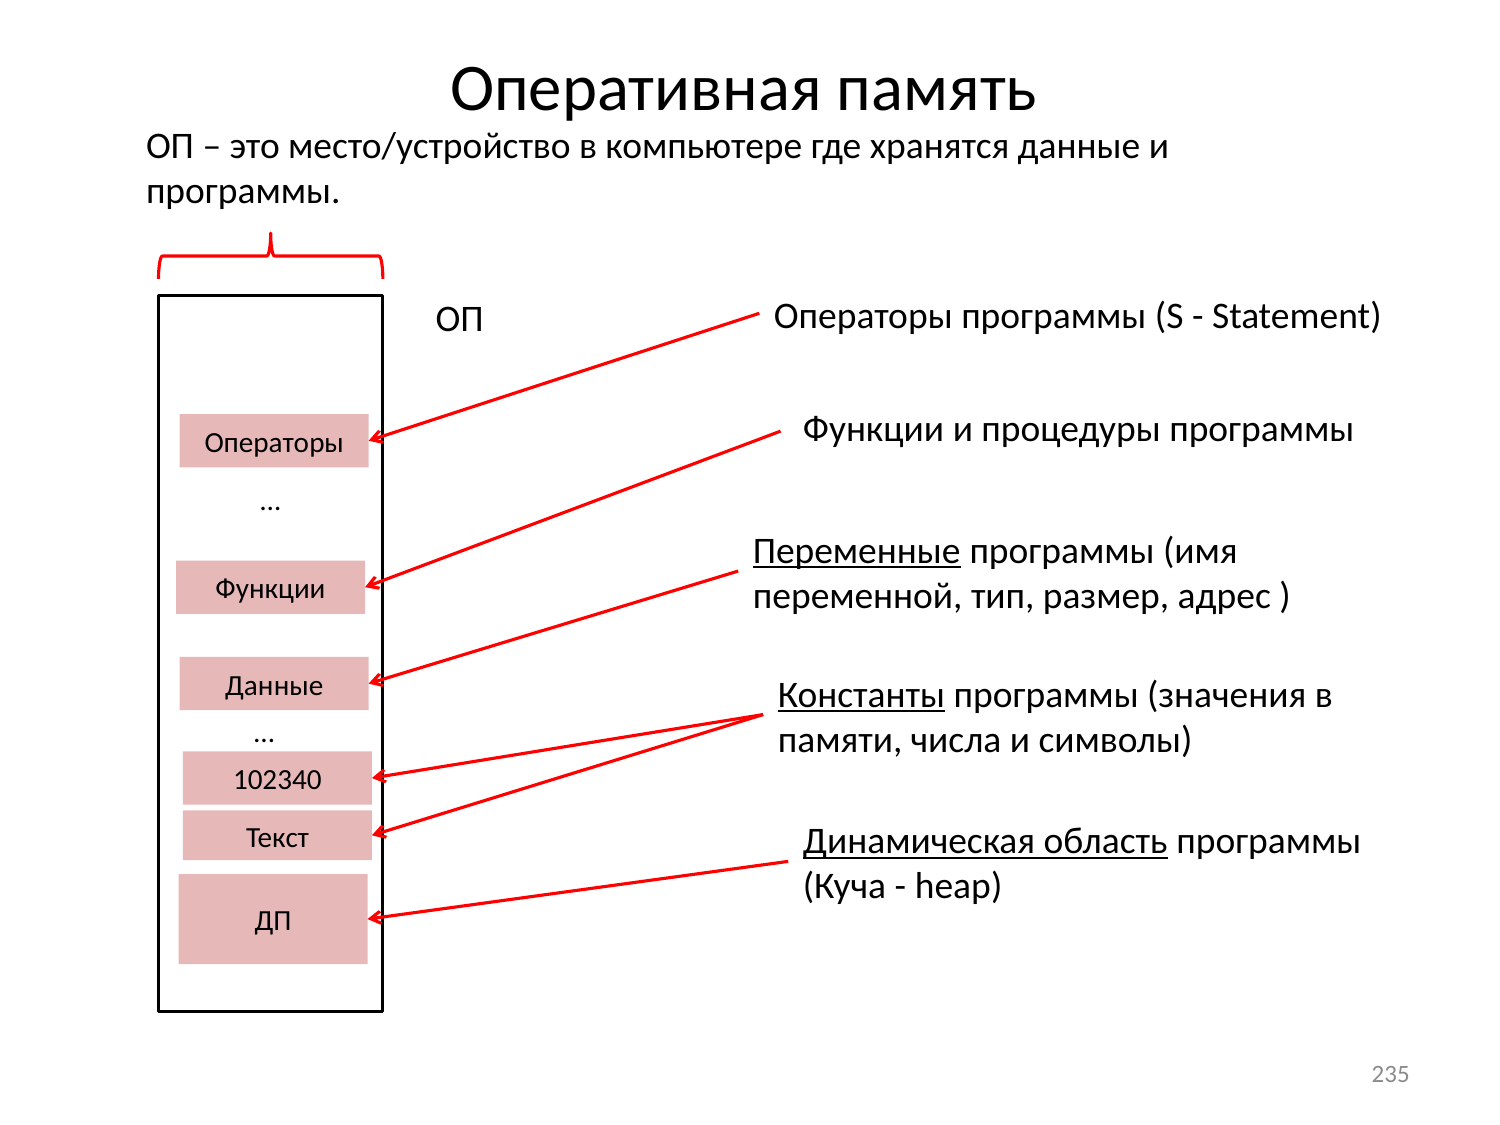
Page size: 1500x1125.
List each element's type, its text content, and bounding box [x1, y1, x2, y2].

title Оперативная память [135, 19, 1353, 149]
text_box ОП – это место/устройство в компьютере где хранятся данные и программы. [131, 113, 1302, 219]
slide_number 235 [1074, 1042, 1425, 1103]
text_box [158, 232, 1444, 1012]
